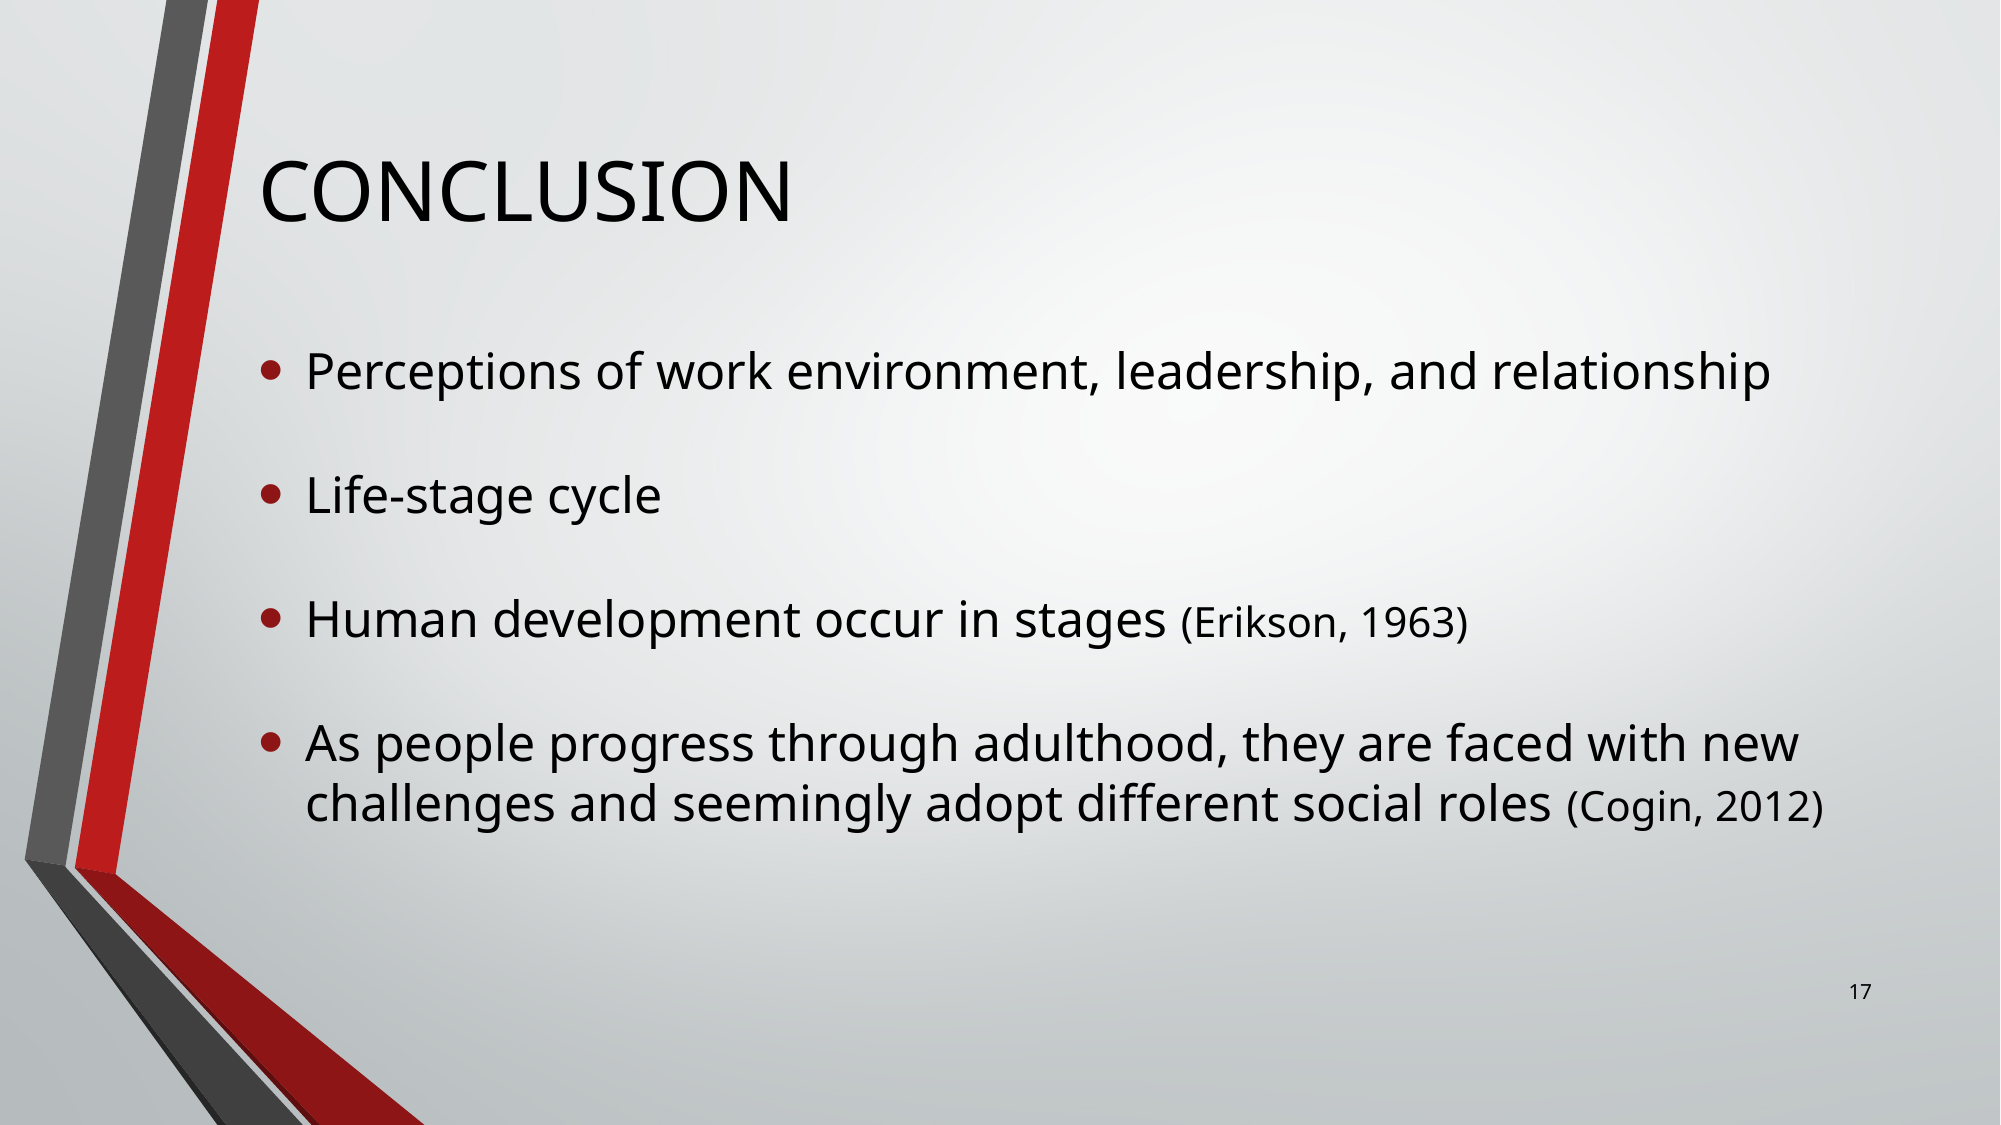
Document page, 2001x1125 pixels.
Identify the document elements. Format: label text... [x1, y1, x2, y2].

title CONCLUSION [243, 112, 1887, 264]
slide_number 17 [1796, 962, 1887, 1023]
list Perceptions of work environment, leadership, and relationship Life-stage cycle Human development occur in stages (Erikson, 1963) As people progress through adulthood, they are faced with new challenges and seemingly adopt different social roles (Cogin, 2012) [243, 299, 1887, 1013]
